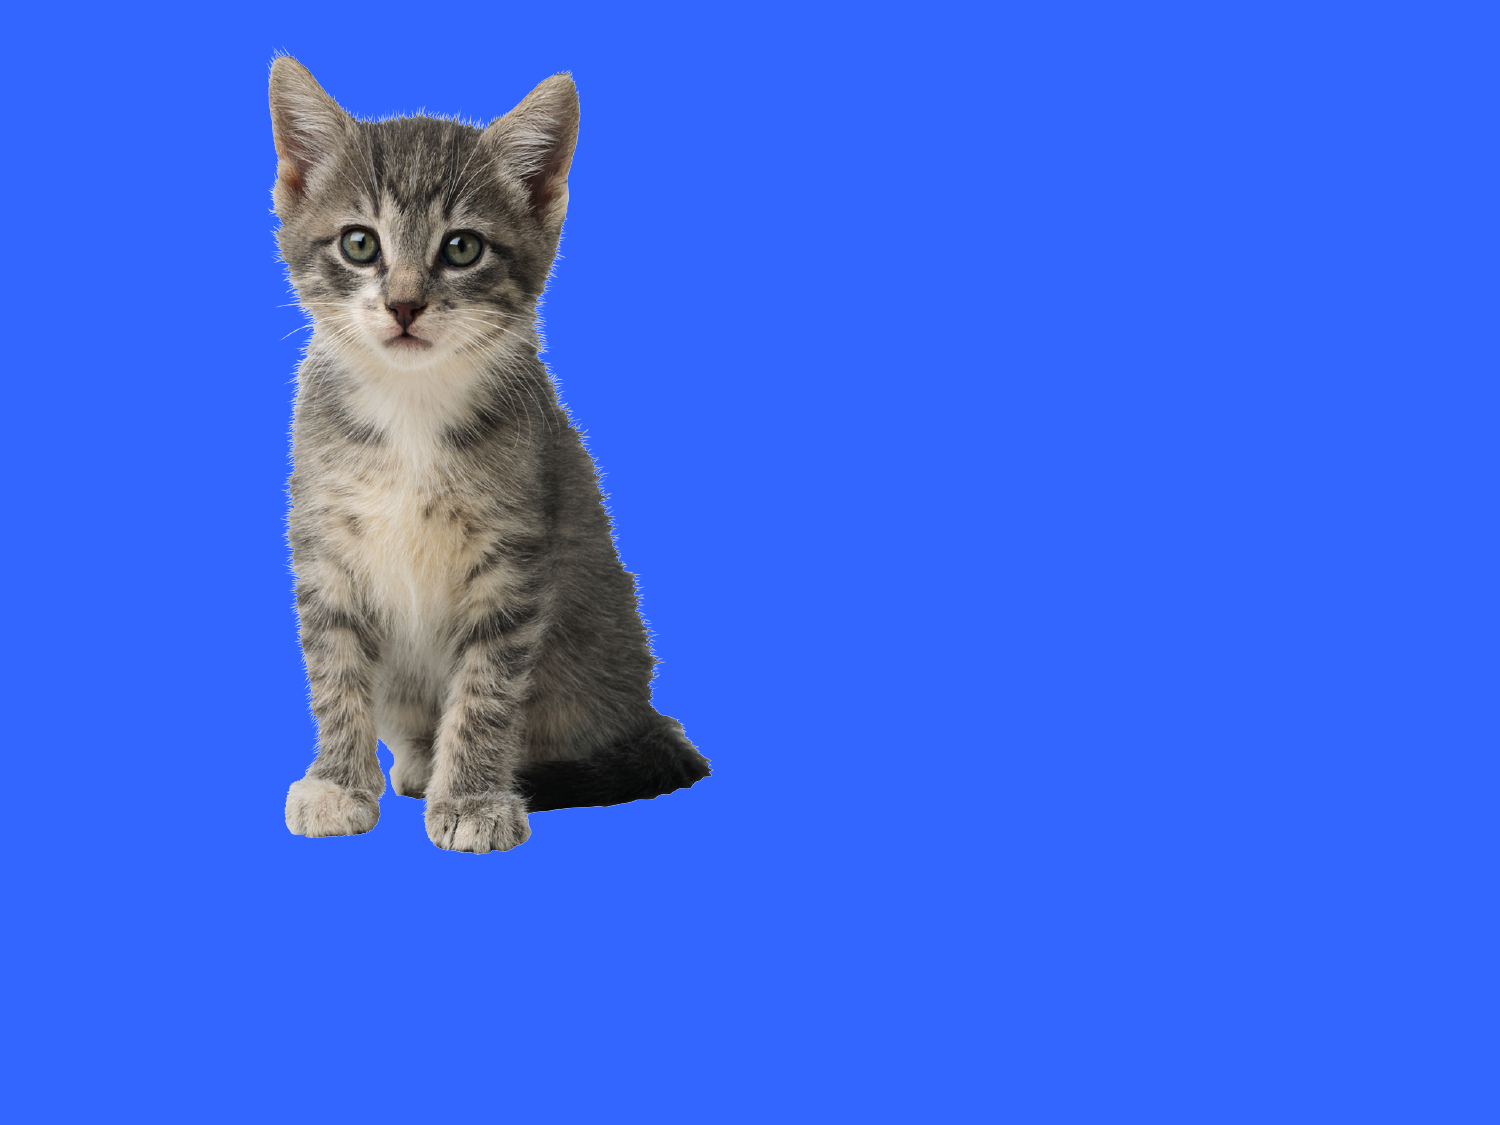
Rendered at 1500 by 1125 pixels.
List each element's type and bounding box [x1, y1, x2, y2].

list [0, 44, 1164, 857]
